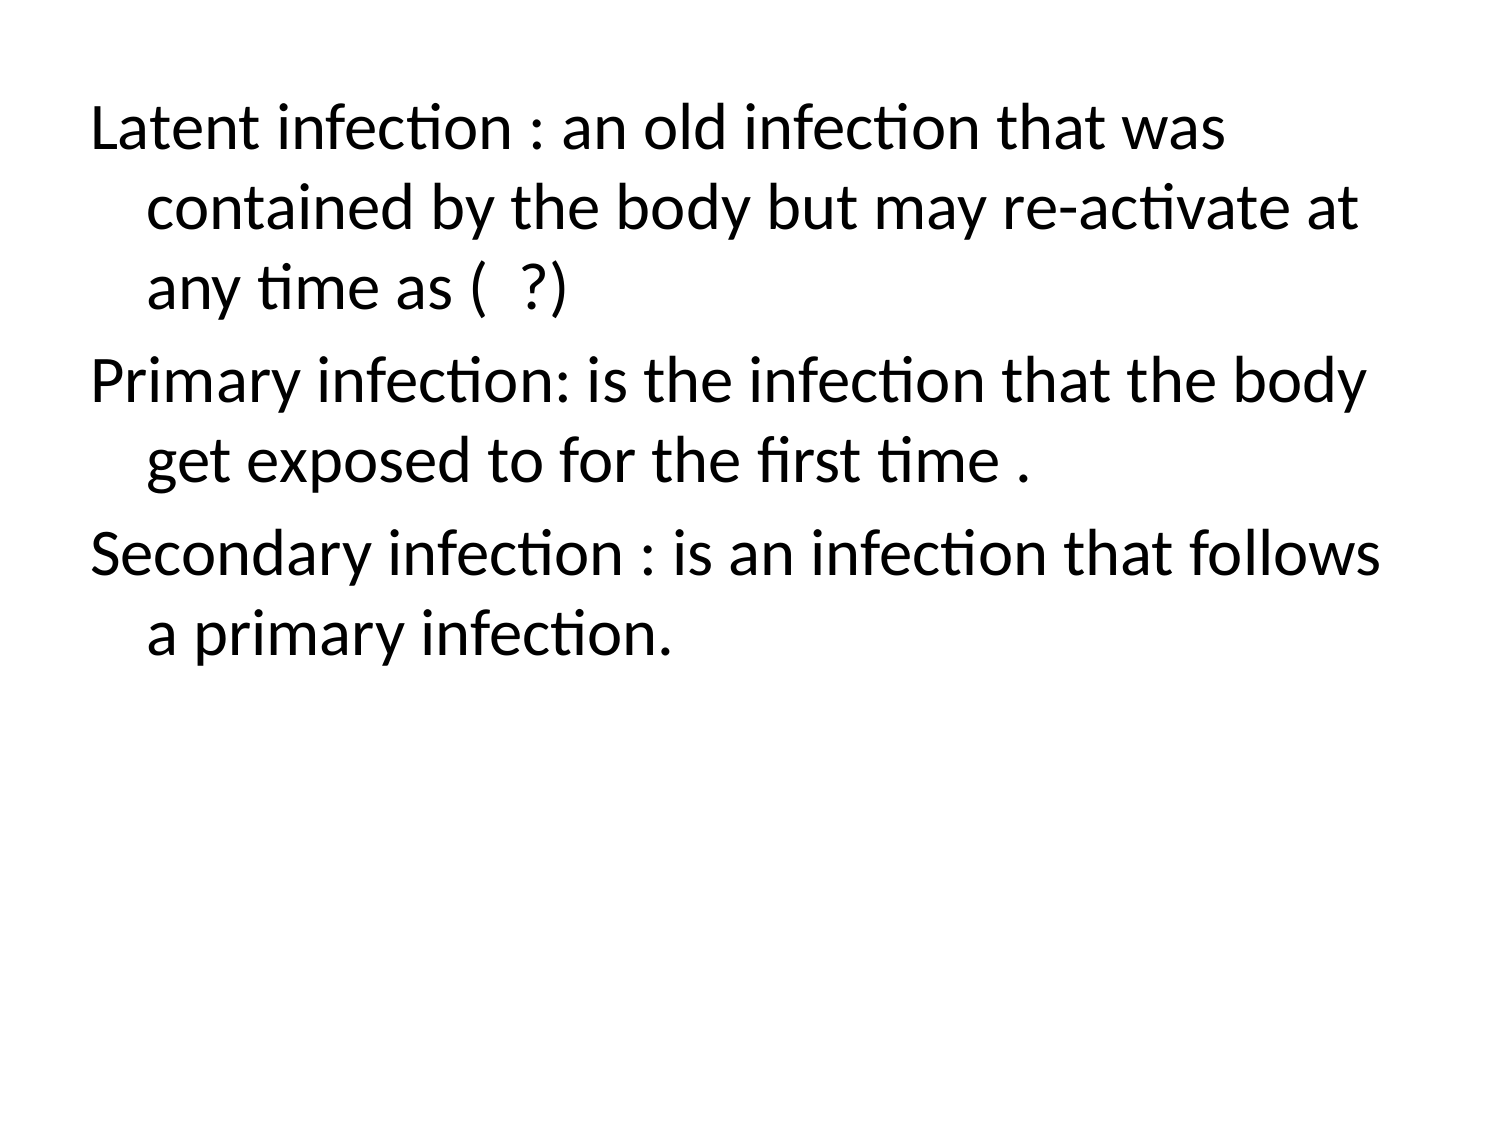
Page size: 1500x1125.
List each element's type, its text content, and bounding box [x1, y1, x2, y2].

list Latent infection : an old infection that was contained by the body but may re-activate at any time as ( ?) Primary infection: is the infection that the body get exposed to for the first time . Secondary infection : is an infection that follows a primary infection. [75, 75, 1425, 1005]
